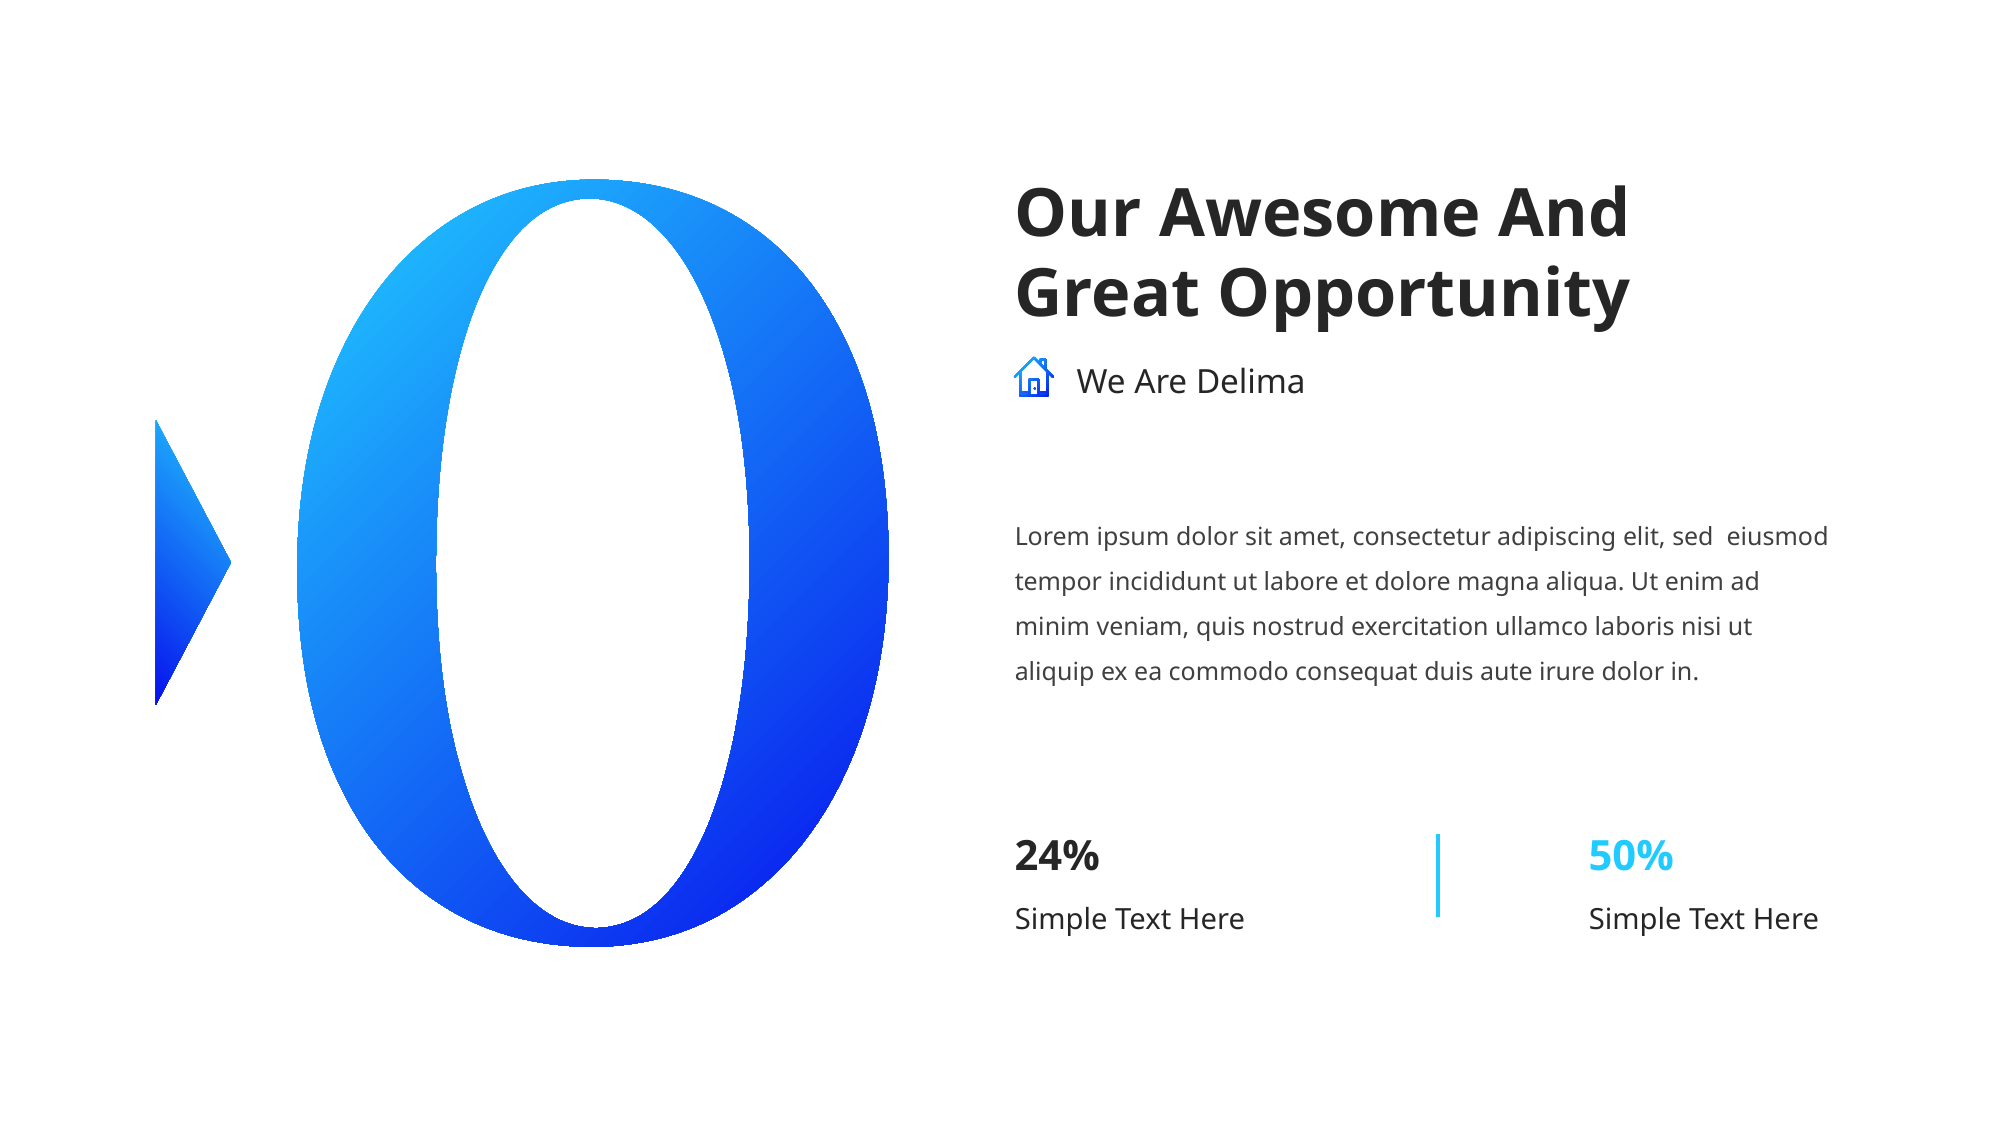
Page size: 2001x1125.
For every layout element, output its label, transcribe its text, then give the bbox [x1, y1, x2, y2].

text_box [155, 179, 889, 947]
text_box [999, 162, 1695, 409]
text_box Lorem ipsum dolor sit amet, consectetur adipiscing elit, sed eiusmod tempor incididunt ut labore et dolore magna aliqua. Ut enim ad minim veniam, quis nostrud exercitation ullamco laboris nisi ut aliquip ex ea commodo consequat duis aute irure dolor in. [999, 498, 1850, 693]
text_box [999, 796, 1308, 944]
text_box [1573, 796, 1881, 944]
